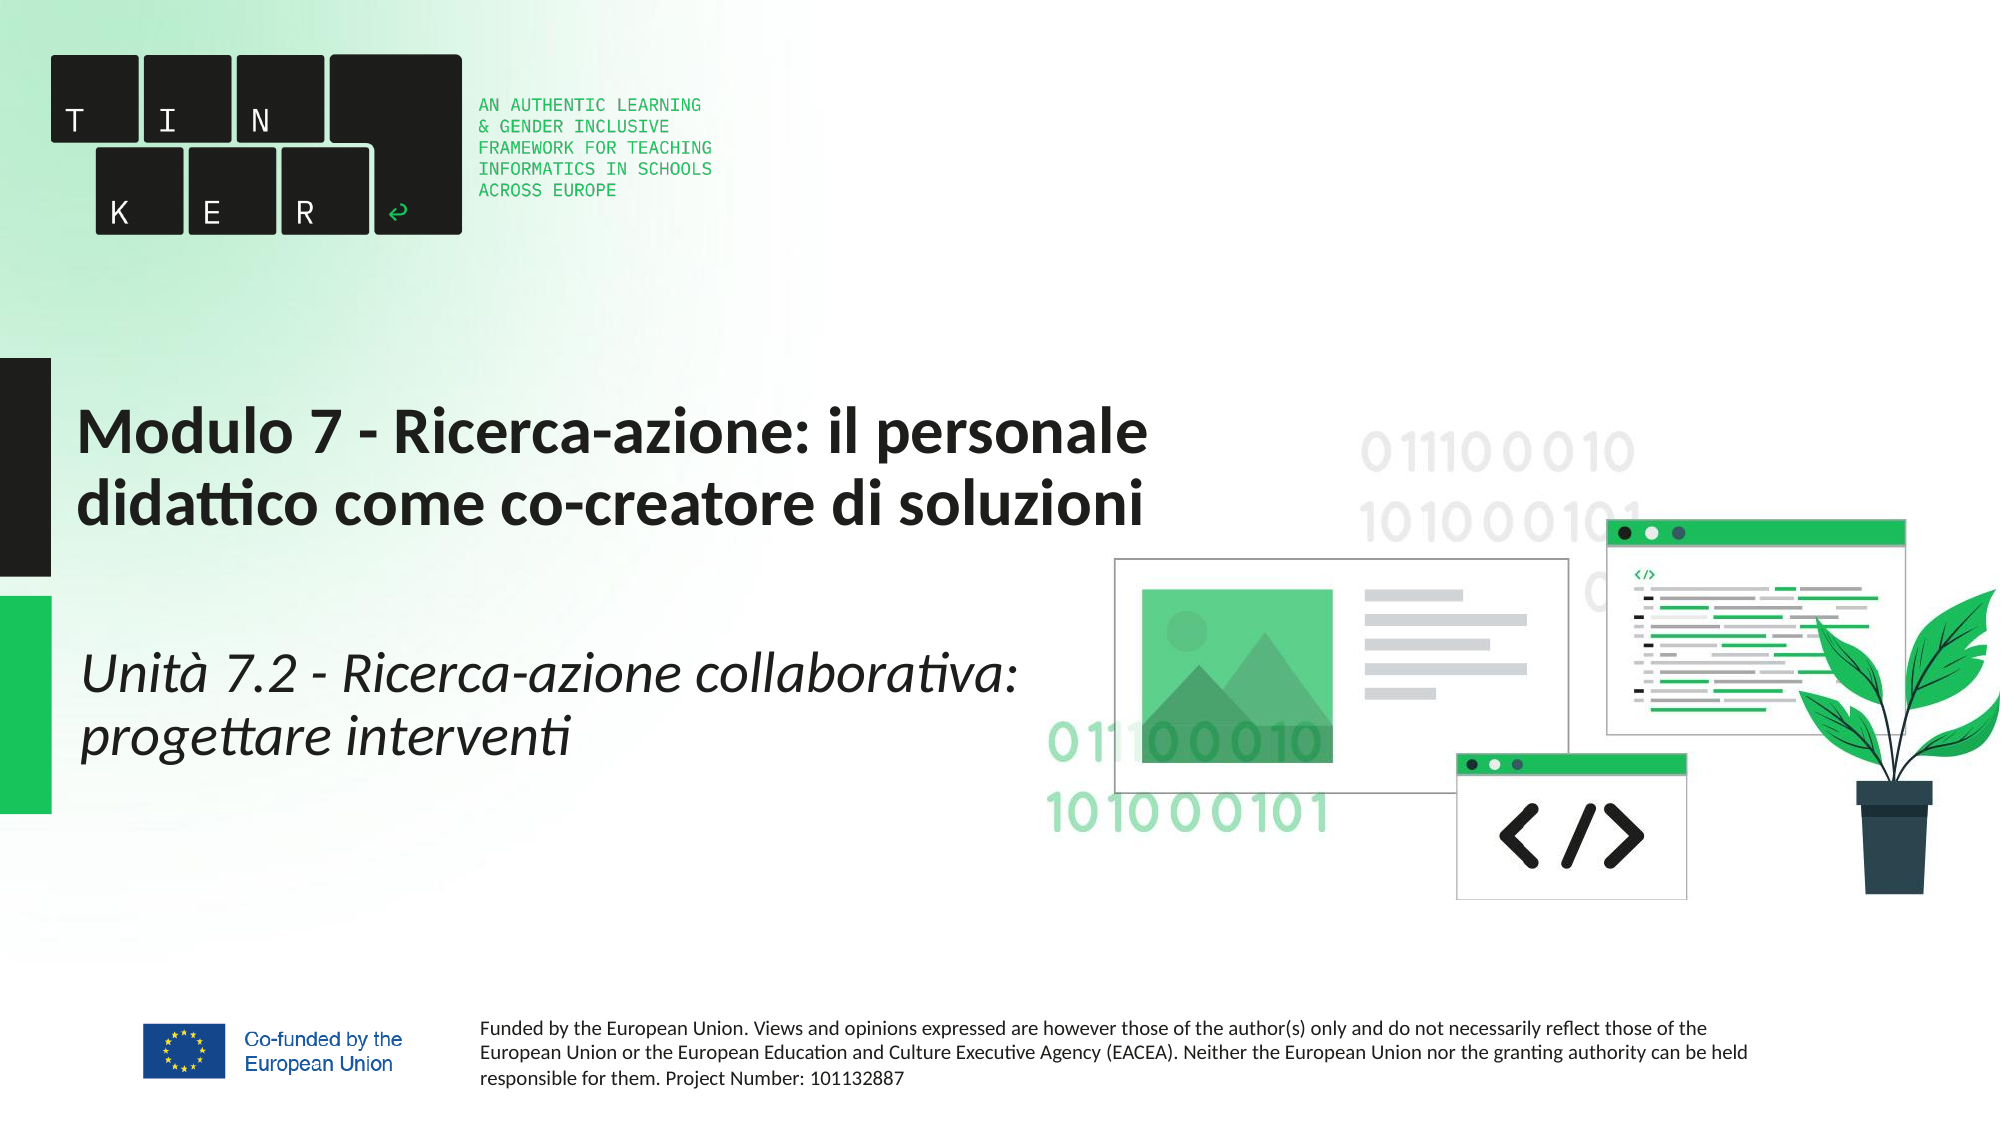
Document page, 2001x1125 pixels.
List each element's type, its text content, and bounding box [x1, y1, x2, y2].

title Modulo 7 - Ricerca-azione: il personale didattico come co-creatore di soluzioni [61, 358, 1196, 578]
picture [1047, 431, 2000, 900]
subtitle Unità 7.2 - Ricerca-azione collaborativa: progettare interventi [65, 599, 1197, 812]
picture [0, 0, 843, 1125]
